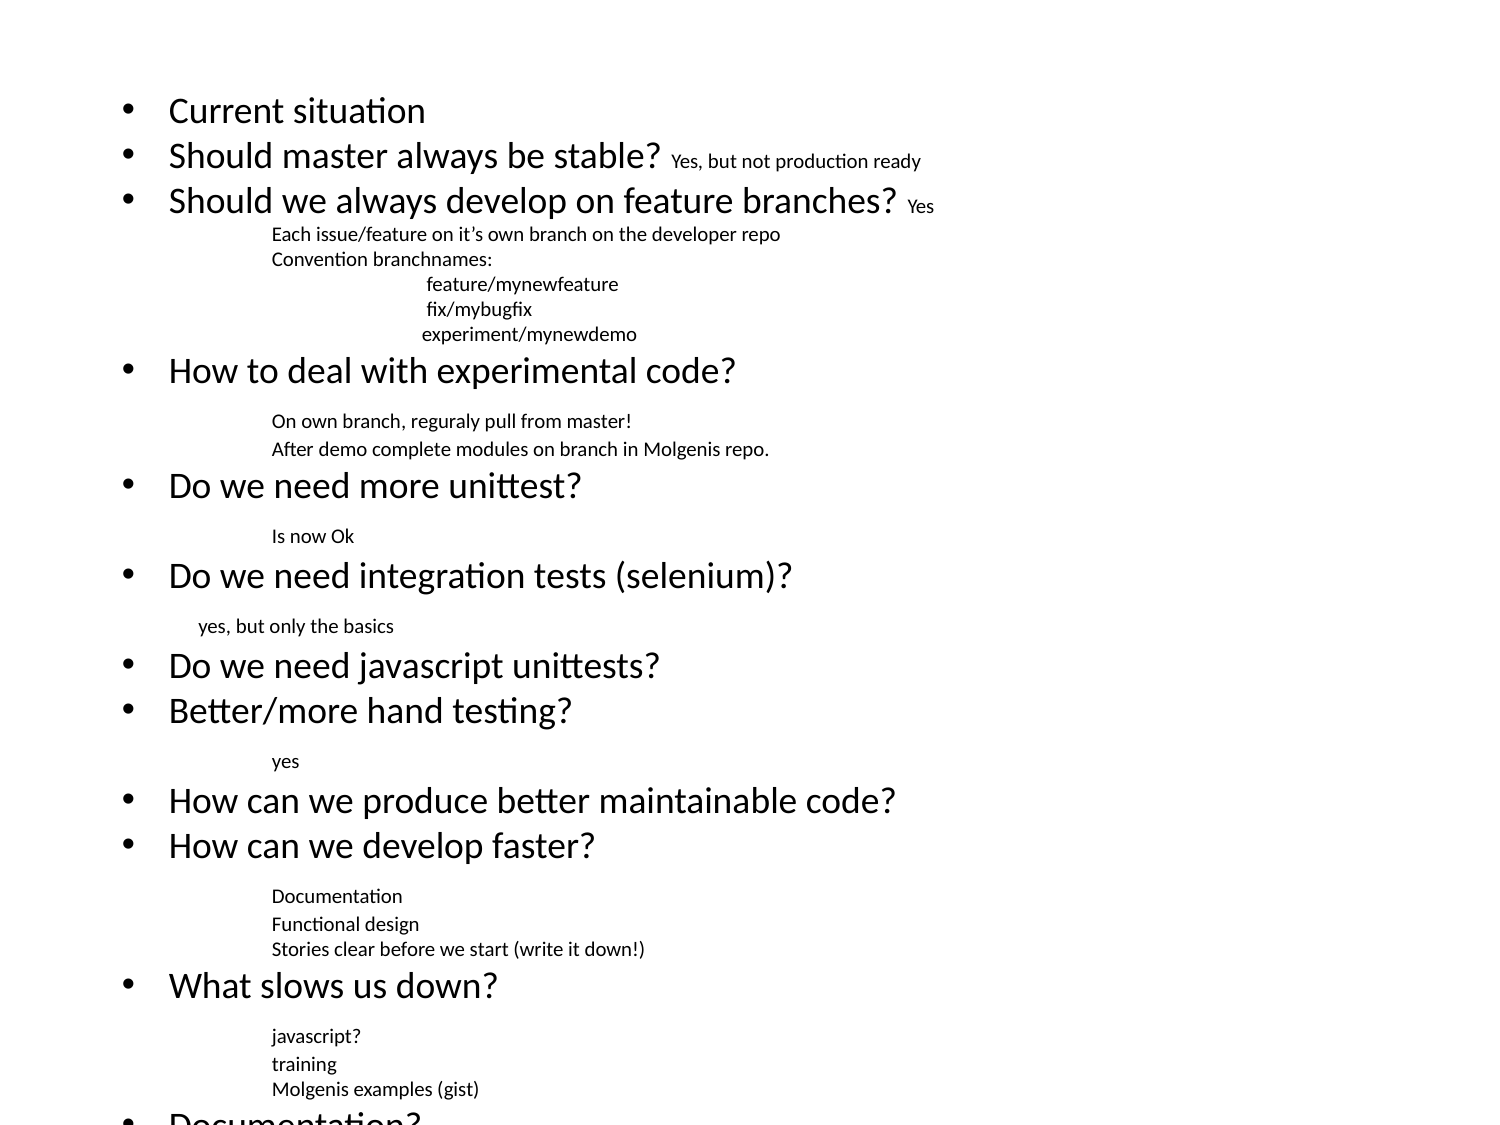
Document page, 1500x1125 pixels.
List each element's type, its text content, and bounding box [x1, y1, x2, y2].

text_box Current situation Should master always be stable? Yes, but not production ready Should we always develop on feature branches? Yes Each issue/feature on it’s own branch on the developer repo Convention branchnames: feature/mynewfeature fix/mybugfix experiment/mynewdemo How to deal with experimental code? On own branch, reguraly pull from master! After demo complete modules on branch in Molgenis repo. Do we need more unittest? Is now Ok Do we need integration tests (selenium)? yes, but only the basics Do we need javascript unittests? Better/more hand testing? yes How can we produce better maintainable code? How can we develop faster? Documentation Functional design Stories clear before we start (write it down!) What slows us down? javascript? training Molgenis examples (gist) Documentation? We need documentation what features are available. Centralize and harmonize documentation. Versioning? Next time Issue tracking Next time Voor testen issue eerst van andere repo pullen [107, 78, 1380, 1125]
